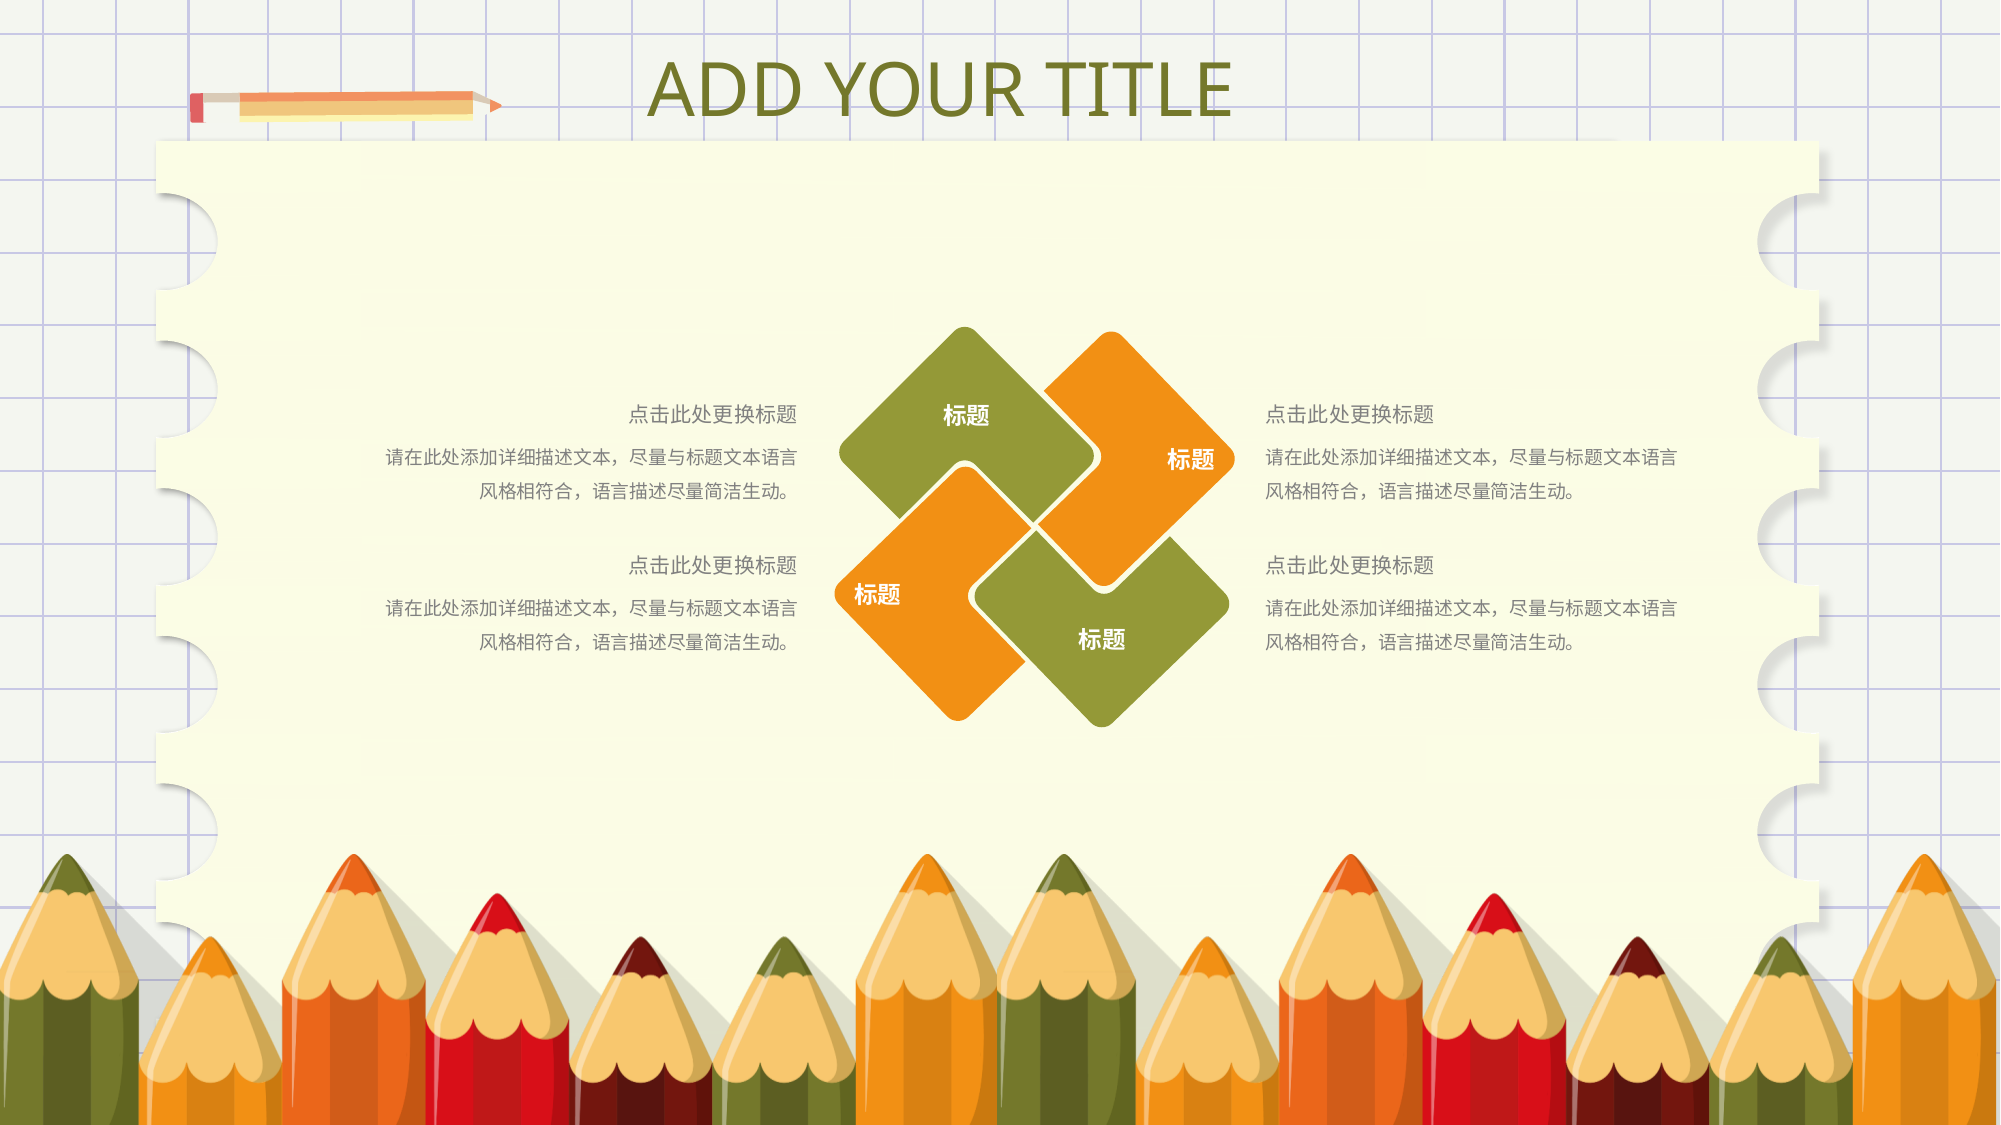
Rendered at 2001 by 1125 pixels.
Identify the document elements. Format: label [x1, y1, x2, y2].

text_box [834, 658, 1235, 728]
text_box [355, 379, 1708, 658]
picture [0, 854, 2001, 1125]
text_box [834, 326, 1235, 379]
